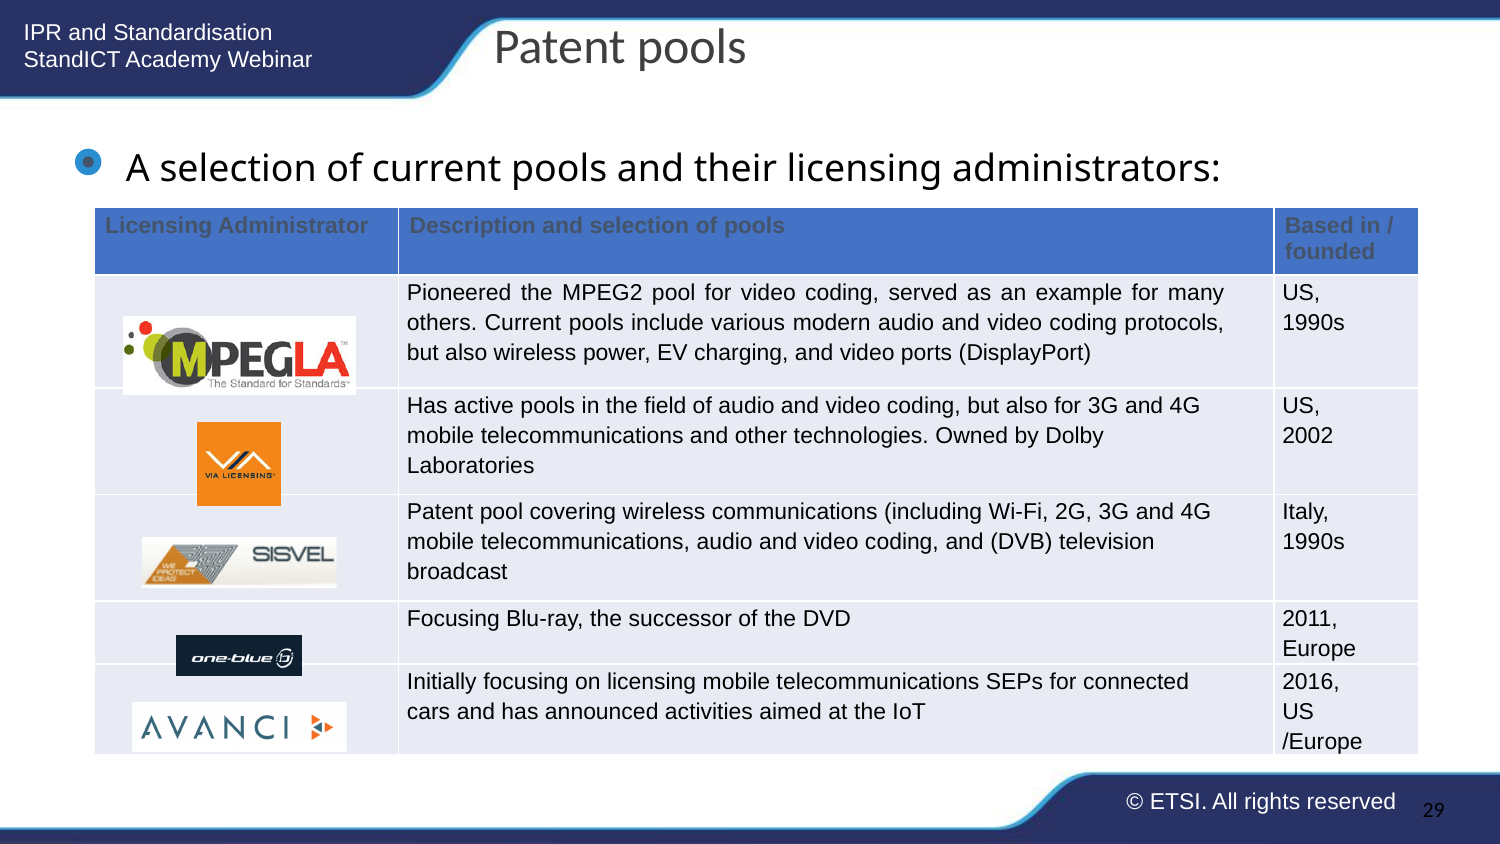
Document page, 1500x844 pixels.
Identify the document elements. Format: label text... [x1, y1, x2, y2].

table_header Description and selection of pools [399, 208, 1273, 274]
table_header Based in / founded [1275, 208, 1418, 274]
table_cell Focusing Blu-ray, the successor of the DVD [399, 602, 1273, 663]
table_cell Pioneered the MPEG2 pool for video coding, served as an example for many others. Current pools include various modern audio and video coding protocols, but also wireless power, EV charging, and video ports (DisplayPort) [399, 276, 1273, 387]
table_cell US, 1990s [1275, 276, 1418, 387]
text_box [74, 148, 102, 176]
table_cell US, 2002 [1275, 389, 1418, 494]
table_cell [95, 665, 398, 754]
table_cell [95, 276, 398, 387]
table_cell 2016, US /Europe [1275, 665, 1418, 754]
picture [0, 0, 1500, 844]
table_cell Patent pool covering wireless communications (including Wi-Fi, 2G, 3G and 4G mobile telecommunications, audio and video coding, and (DVB) television broadcast [399, 495, 1273, 600]
table_cell [95, 495, 398, 600]
table_cell Italy, 1990s [1275, 495, 1418, 600]
table_cell Has active pools in the field of audio and video coding, but also for 3G and 4G mobile telecommunications and other technologies. Owned by Dolby Laboratories [399, 389, 1273, 494]
text_box © ETSI. All rights reserved [1111, 779, 1415, 822]
table_header Licensing Administrator [95, 208, 398, 274]
table_cell [95, 389, 398, 494]
text_box A selection of current pools and their licensing administrators: [112, 140, 1483, 196]
text_box Patent pools [482, 21, 1293, 129]
table_cell Initially focusing on licensing mobile telecommunications SEPs for connected cars and has announced activities aimed at the IoT [399, 665, 1273, 754]
table_cell 2011, Europe [1275, 602, 1418, 663]
table_cell [95, 602, 398, 663]
